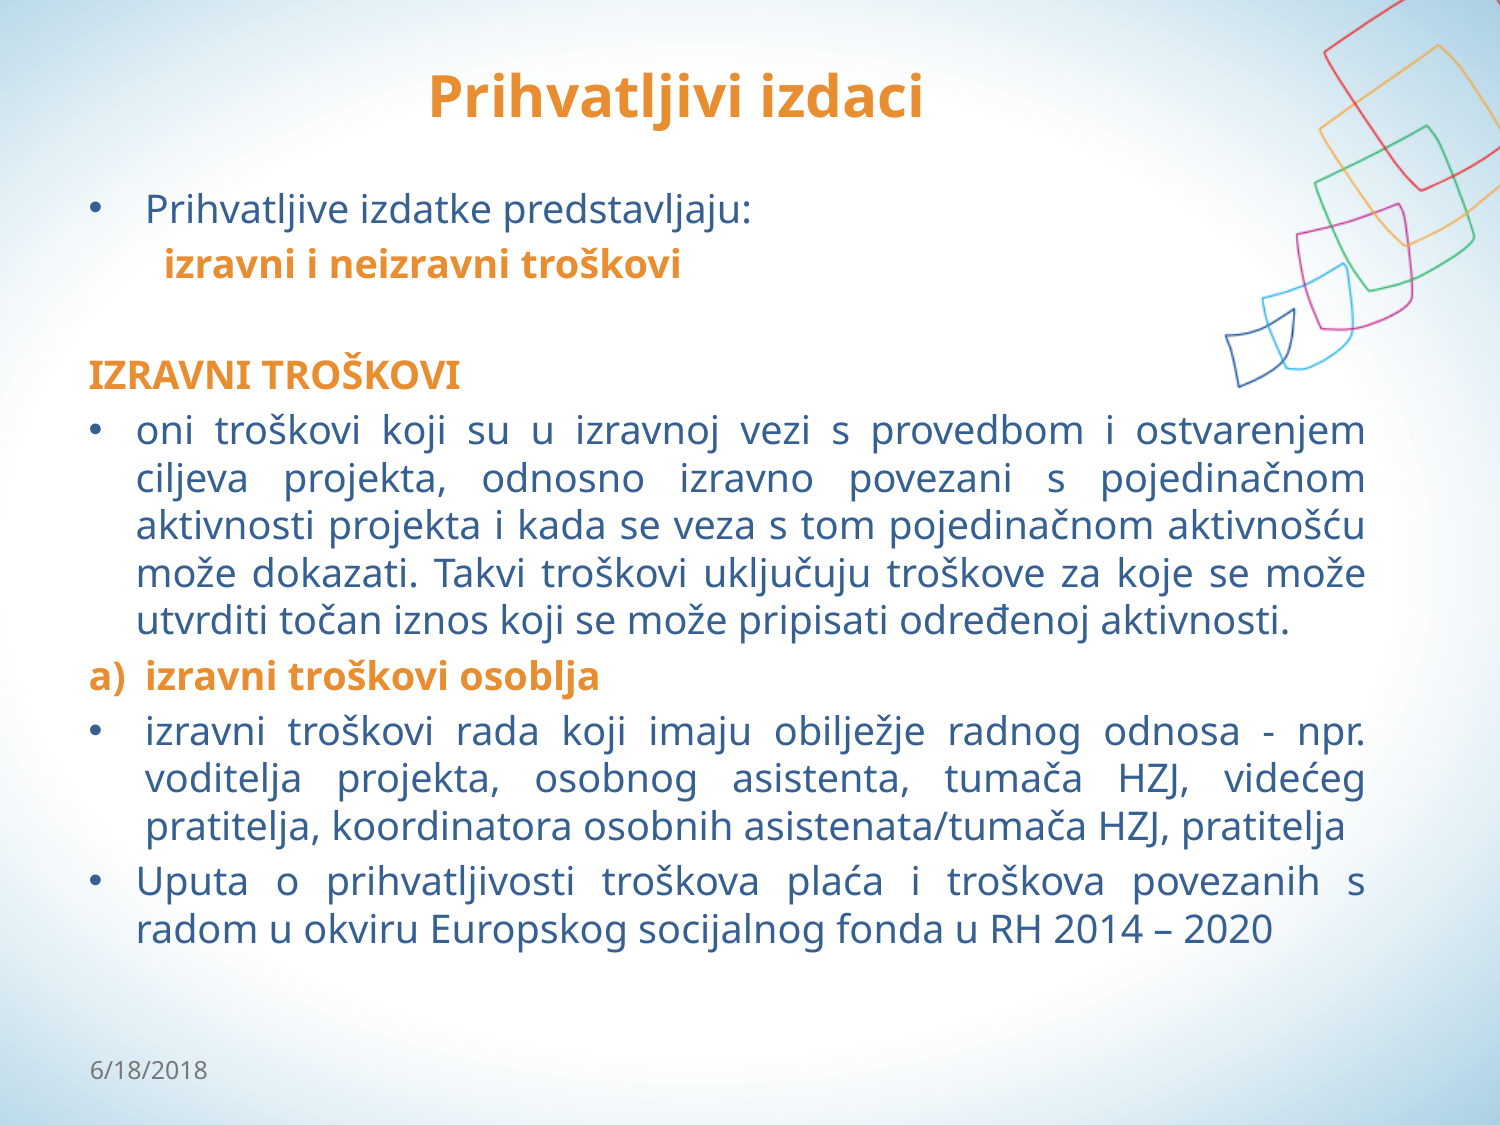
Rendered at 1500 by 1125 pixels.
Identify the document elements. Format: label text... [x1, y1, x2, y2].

text_box Prihvatljive izdatke predstavljaju: izravni i neizravni troškovi IZRAVNI TROŠKOVI oni troškovi koji su u izravnoj vezi s provedbom i ostvarenjem ciljeva projekta, odnosno izravno povezani s pojedinačnom aktivnosti projekta i kada se veza s tom pojedinačnom aktivnošću može dokazati. Takvi troškovi uključuju troškove za koje se može utvrditi točan iznos koji se može pripisati određenoj aktivnosti. izravni troškovi osoblja izravni troškovi rada koji imaju obilježje radnog odnosa - npr. voditelja projekta, osobnog asistenta, tumača HZJ, videćeg pratitelja, koordinatora osobnih asistenata/tumača HZJ, pratitelja Uputa o prihvatljivosti troškova plaća i troškova povezanih s radom u okviru Europskog socijalnog fonda u RH 2014 – 2020 [73, 120, 1383, 1011]
title Prihvatljivi izdaci [90, 0, 1278, 188]
